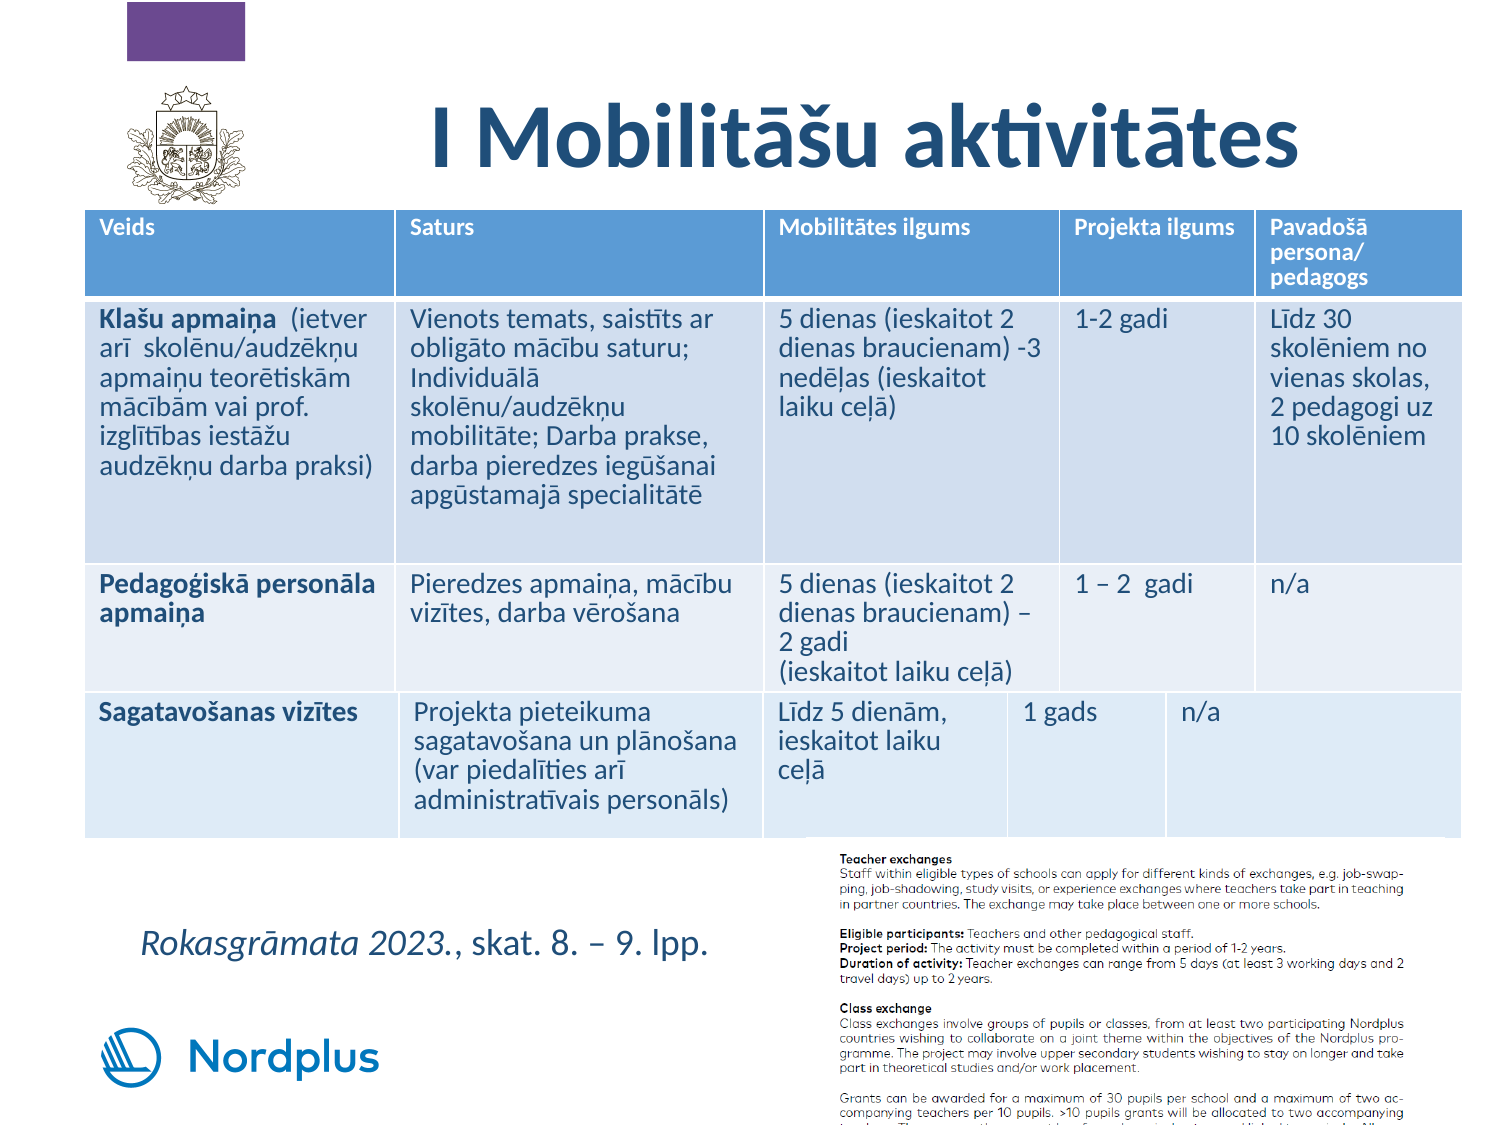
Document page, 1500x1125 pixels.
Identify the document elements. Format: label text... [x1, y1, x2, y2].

table_header Pavadošā persona/ pedagogs [1256, 210, 1462, 296]
table_header Mobilitātes ilgums [765, 210, 1059, 296]
table_cell Pieredzes apmaiņa, mācību vizītes, darba vērošana [396, 565, 763, 691]
table_cell n/a [1256, 565, 1462, 691]
table_cell 1-2 gadi [1060, 302, 1254, 563]
table_header Sagatavošanas vizītes [85, 693, 398, 838]
text_box Rokasgrāmata 2023., skat. 8. – 9. lpp. [116, 916, 774, 972]
table_cell 5 dienas (ieskaitot 2 dienas braucienam) –2 gadi (ieskaitot laiku ceļā) [765, 565, 1059, 691]
table_cell 5 dienas (ieskaitot 2 dienas braucienam) -3 nedēļas (ieskaitot laiku ceļā) [765, 302, 1059, 563]
picture [0, 0, 1500, 1125]
title I Mobilitāšu aktivitātes [333, 59, 1397, 208]
table_cell Pedagoģiskā personāla apmaiņa [85, 565, 394, 691]
table_cell 1 – 2 gadi [1060, 565, 1254, 691]
table_header Projekta pieteikuma sagatavošana un plānošana (var piedalīties arī administratīvais personāls) [400, 693, 762, 838]
table_header Saturs [396, 210, 763, 296]
table_header Projekta ilgums [1060, 210, 1254, 296]
table_cell Klašu apmaiņa (ietver arī skolēnu/audzēkņu apmaiņu teorētiskām mācībām vai prof. izglītības iestāžu audzēkņu darba praksi) [85, 302, 394, 563]
table_header Veids [85, 210, 394, 296]
table_header Līdz 5 dienām, ieskaitot laiku ceļā [764, 693, 1007, 838]
table_header 1 gads [1008, 693, 1165, 837]
table_cell Līdz 30 skolēniem no vienas skolas, 2 pedagogi uz 10 skolēniem [1256, 302, 1462, 563]
table_header n/a [1167, 693, 1461, 838]
table_cell Vienots temats, saistīts ar obligāto mācību saturu; Individuālā skolēnu/audzēkņu mobilitāte; Darba prakse, darba pieredzes iegūšanai apgūstamajā specialitātē [396, 302, 763, 563]
